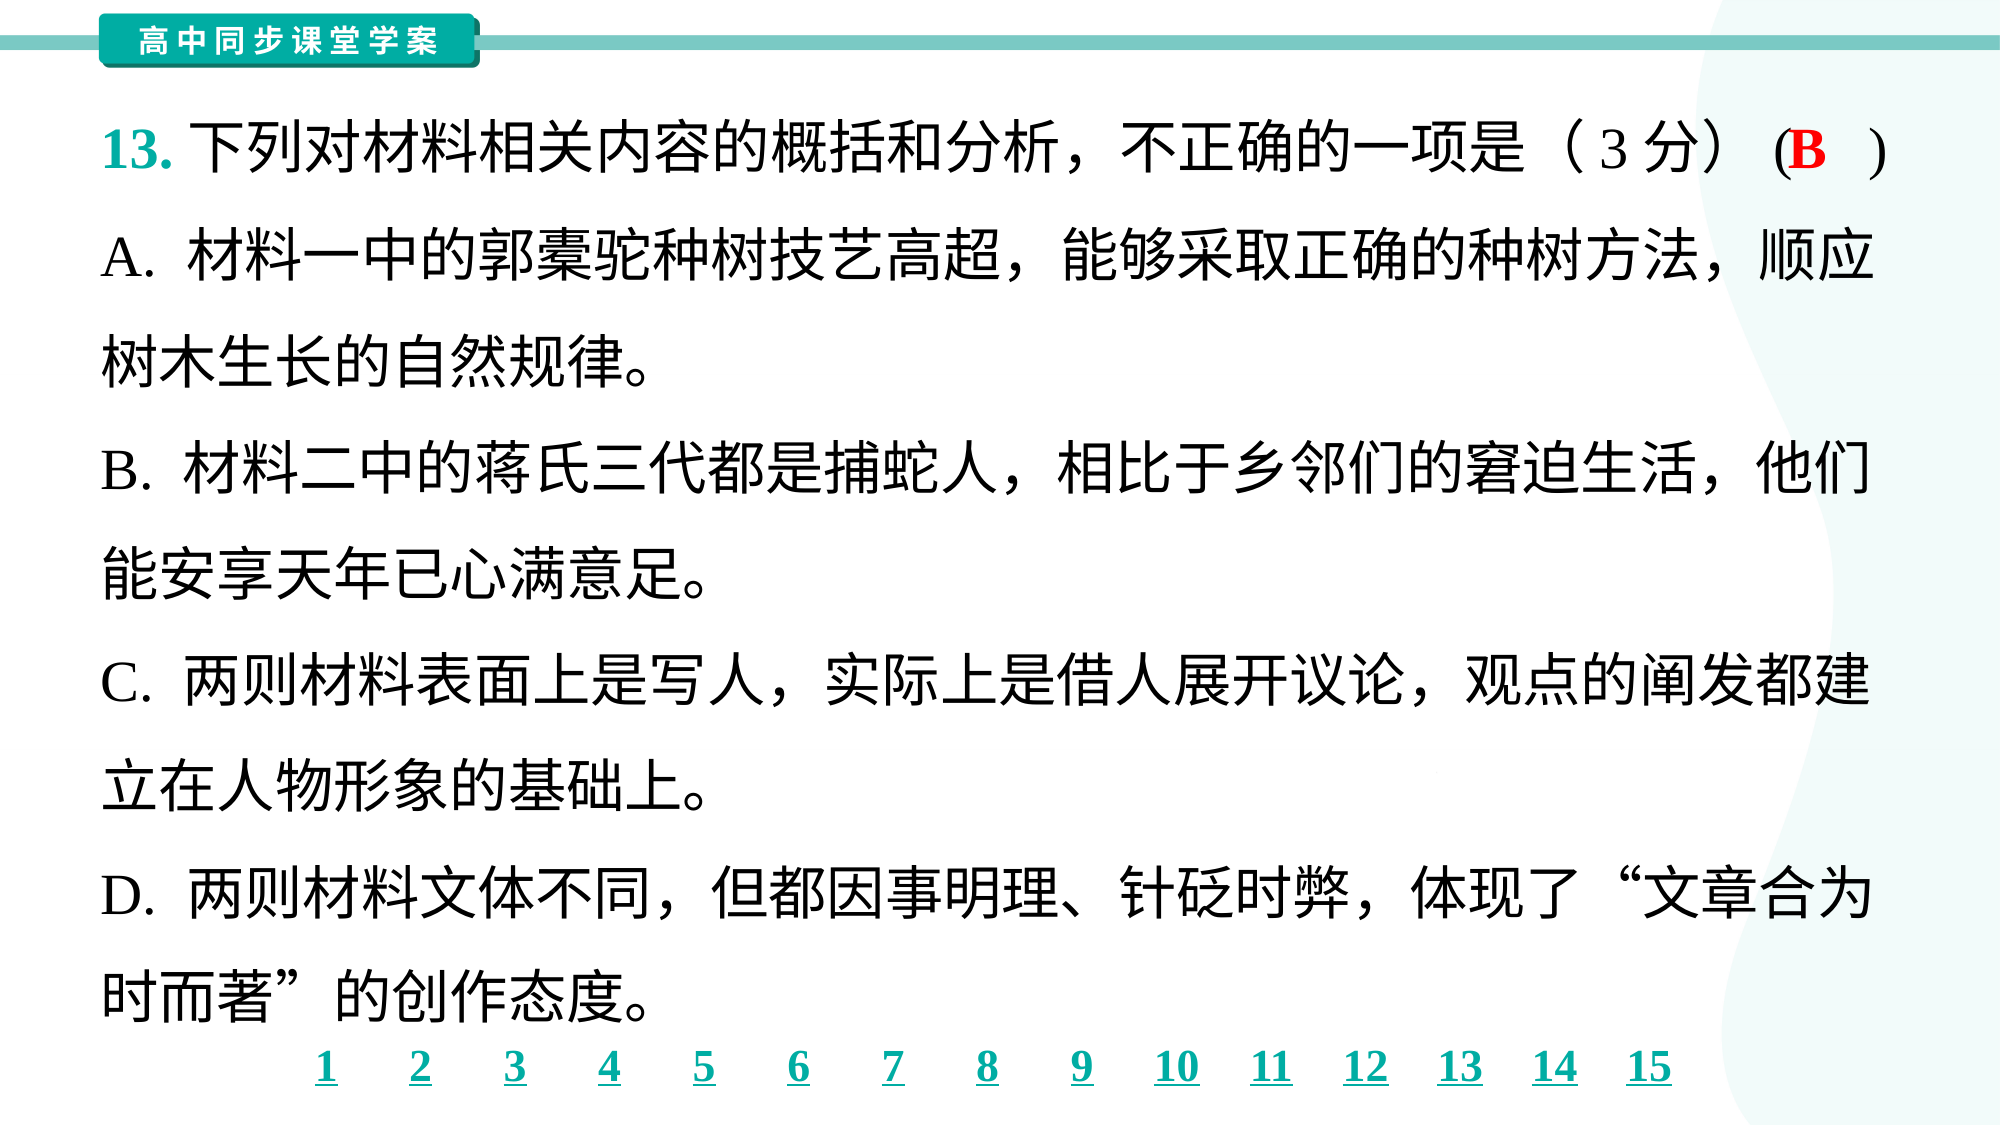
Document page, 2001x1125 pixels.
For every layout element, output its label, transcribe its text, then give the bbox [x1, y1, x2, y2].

text_box 13.下列对材料相关内容的概括和分析，不正确的一项是（3分）( ) [1848, 76, 1933, 169]
text_box B [1766, 75, 1848, 169]
text_box 13.下列对材料相关内容的概括和分析，不正确的一项是（3分）( ) [100, 76, 1766, 169]
picture [0, 0, 2000, 1125]
text_box A. 材料一中的郭橐驼种树技艺高超，能够采取正确的种树方法，顺应 树木生长的自然规律。 B. 材料二中的蒋氏三代都是捕蛇人，相比于乡邻们的窘迫生活，他们 能安享天年已心满意足。 C. 两则材料表面上是写人，实际上是借人展开议论，观点的阐发都建 立在人物形象的基础上。 D. 两则材料文体不同，但都因事明理、针砭时弊，体现了“文章合为 时而著”的创作态度。 [100, 182, 1899, 1019]
